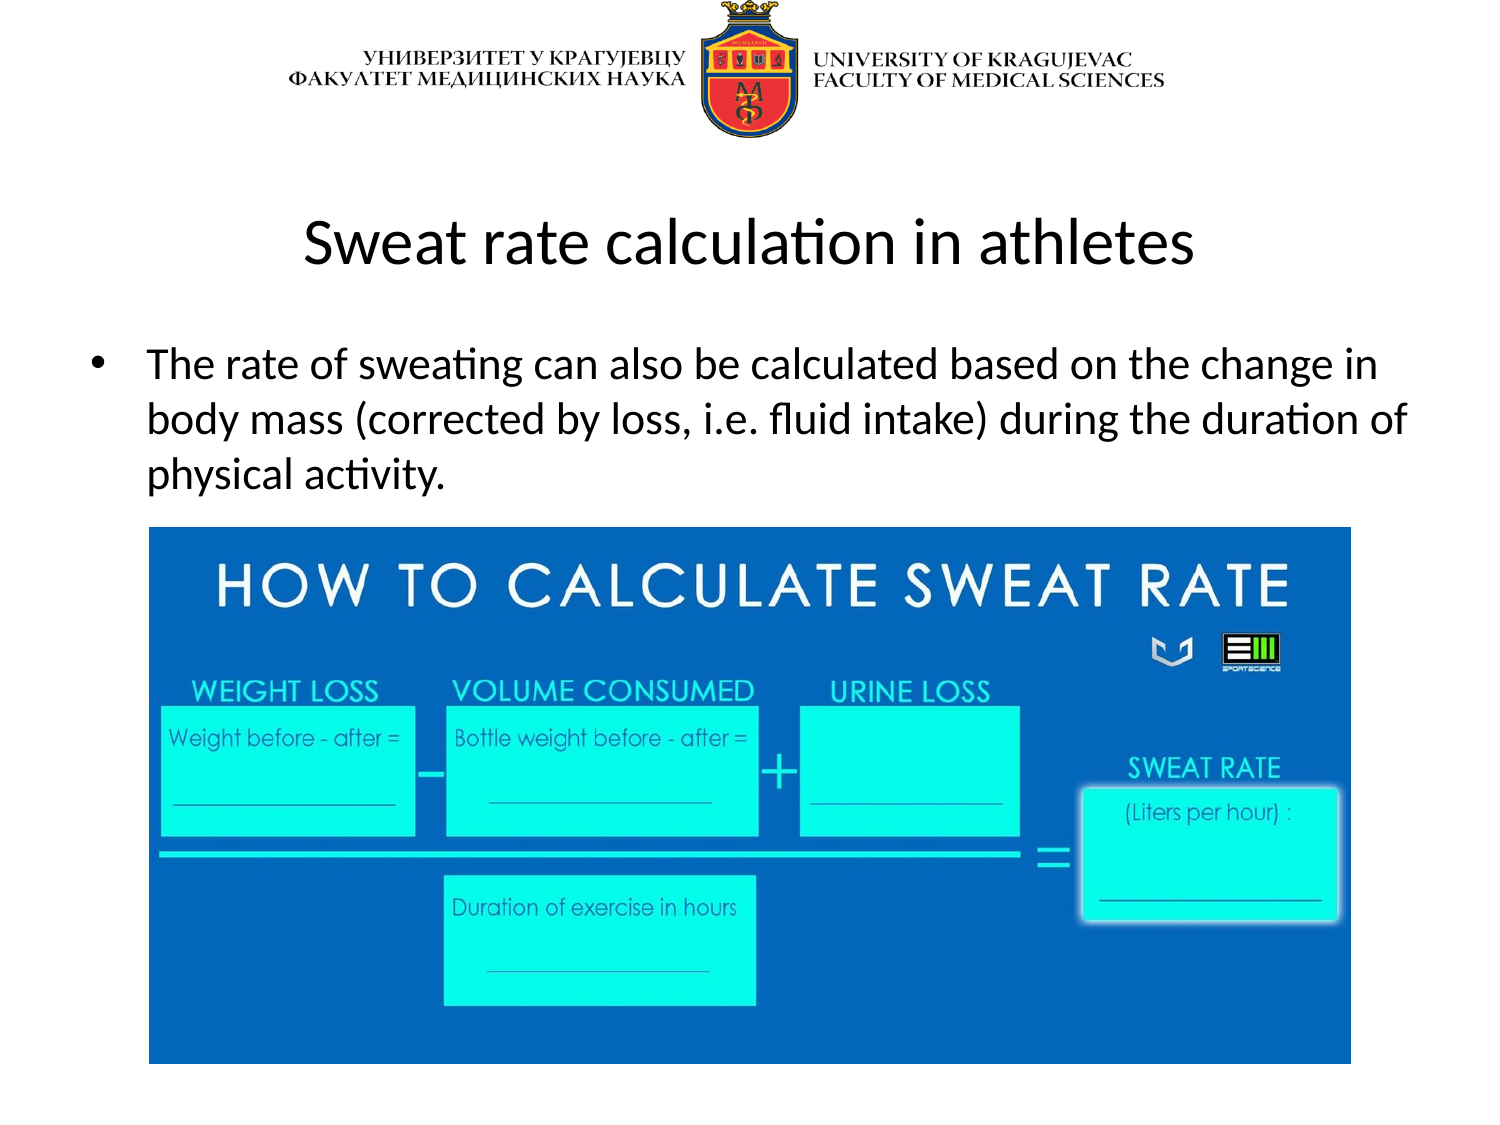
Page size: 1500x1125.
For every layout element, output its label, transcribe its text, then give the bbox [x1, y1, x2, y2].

list The rate of sweating can also be calculated based on the change in body mass (corrected by loss, i.e. fluid intake) during the duration of physical activity. [74, 326, 1426, 1107]
picture [289, 0, 1164, 138]
picture [149, 526, 1351, 1064]
title Sweat rate calculation in athletes [74, 162, 1426, 315]
